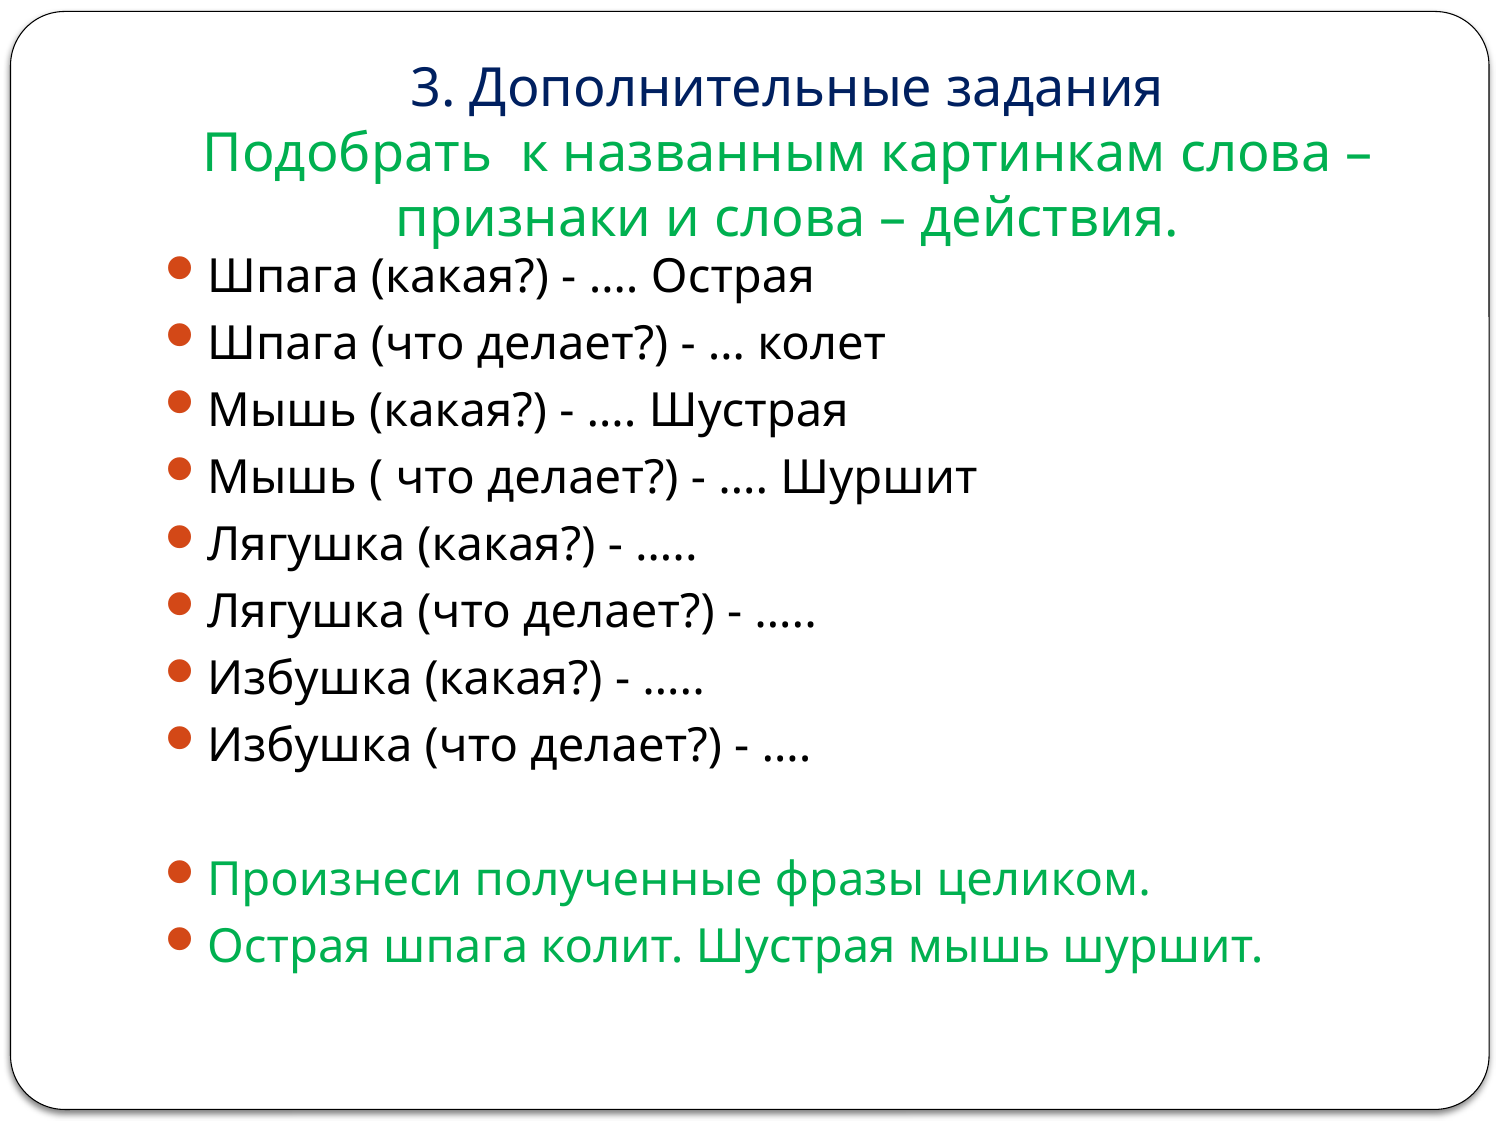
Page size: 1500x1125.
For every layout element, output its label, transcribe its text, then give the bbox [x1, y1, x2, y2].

list Шпага (какая?) - …. Острая Шпага (что делает?) - … колет Мышь (какая?) - …. Шустрая Мышь ( что делает?) - …. Шуршит Лягушка (какая?) - ….. Лягушка (что делает?) - ….. Избушка (какая?) - ….. Избушка (что делает?) - …. Произнеси полученные фразы целиком. Острая шпага колит. Шустрая мышь шуршит. [150, 237, 1425, 988]
title 3. Дополнительные задания Подобрать к названным картинкам слова – признаки и слова – действия. [150, 45, 1425, 237]
